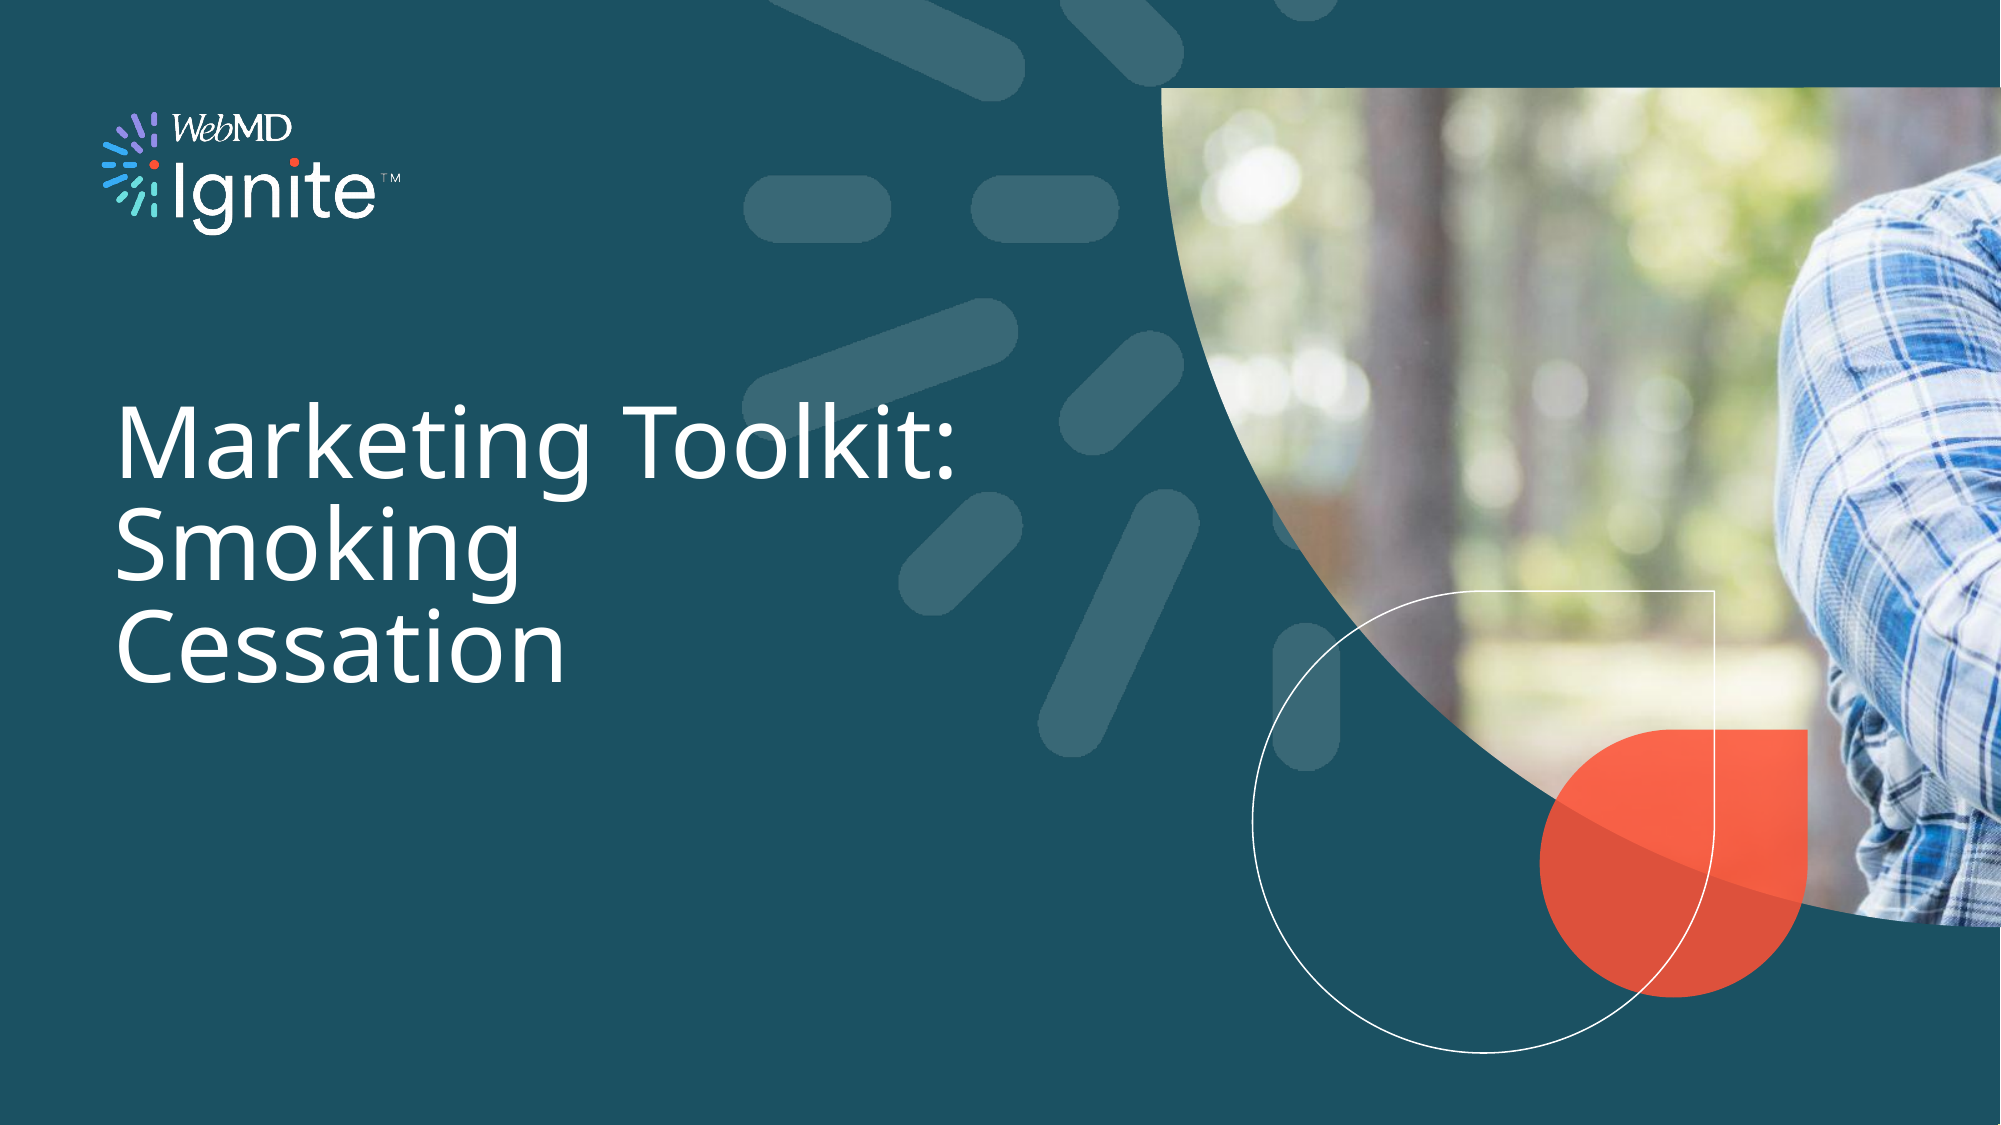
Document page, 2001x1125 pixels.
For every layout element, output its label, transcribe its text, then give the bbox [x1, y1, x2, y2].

picture [742, 0, 2001, 928]
list Marketing Toolkit: Smoking Cessation [89, 241, 974, 859]
picture [62, 82, 431, 258]
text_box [1252, 590, 1808, 1054]
